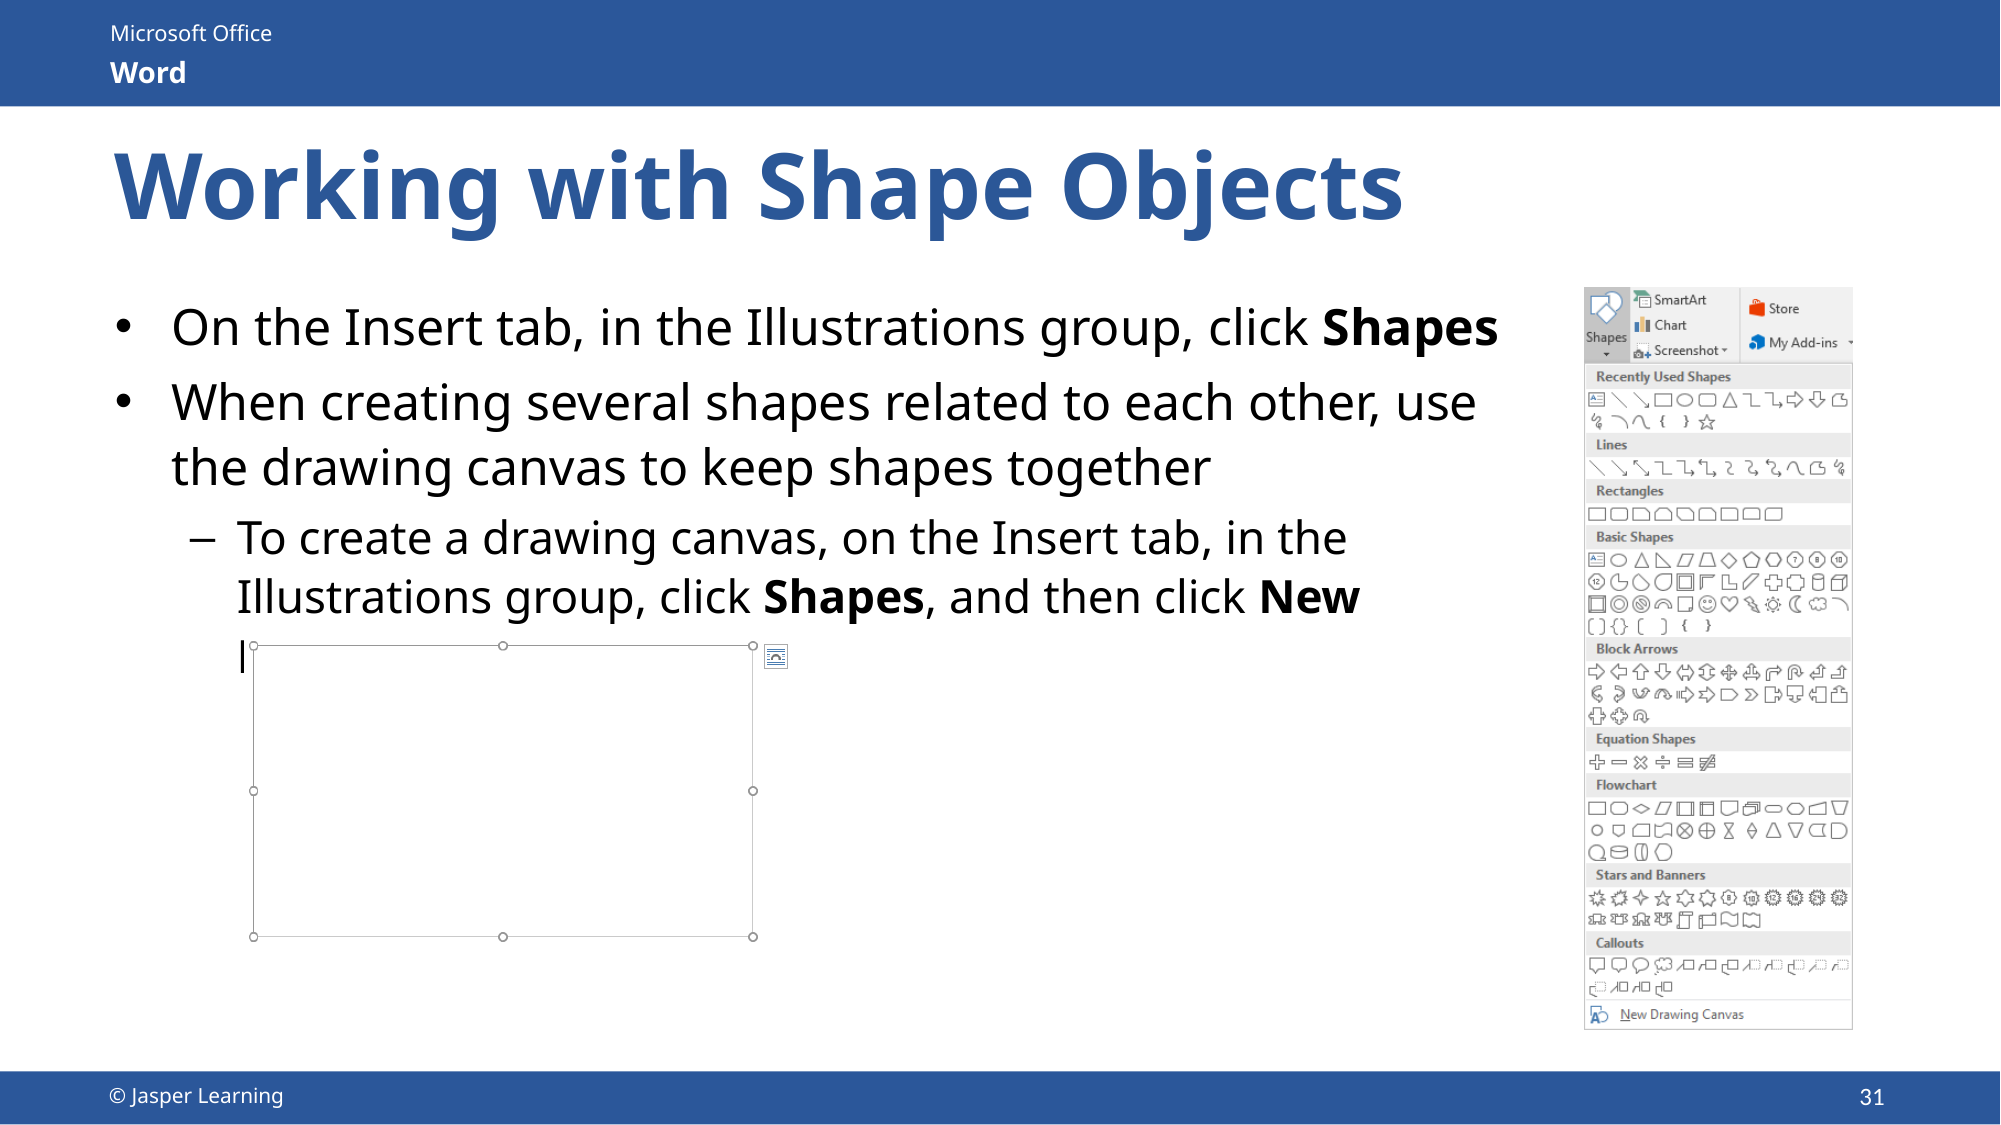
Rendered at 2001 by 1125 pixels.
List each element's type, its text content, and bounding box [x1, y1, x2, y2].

picture [244, 637, 792, 943]
list On the Insert tab, in the Illustrations group, click Shapes When creating several shapes related to each other, use the drawing canvas to keep shapes together To create a drawing canvas, on the Insert tab, in the Illustrations group, click Shapes, and then click New Drawing Canvas [99, 283, 1542, 1026]
title Working with Shape Objects [99, 118, 1866, 248]
picture [1584, 286, 1853, 1030]
slide_number 31 [1433, 1065, 1900, 1125]
footer © Jasper Learning [94, 1066, 769, 1125]
